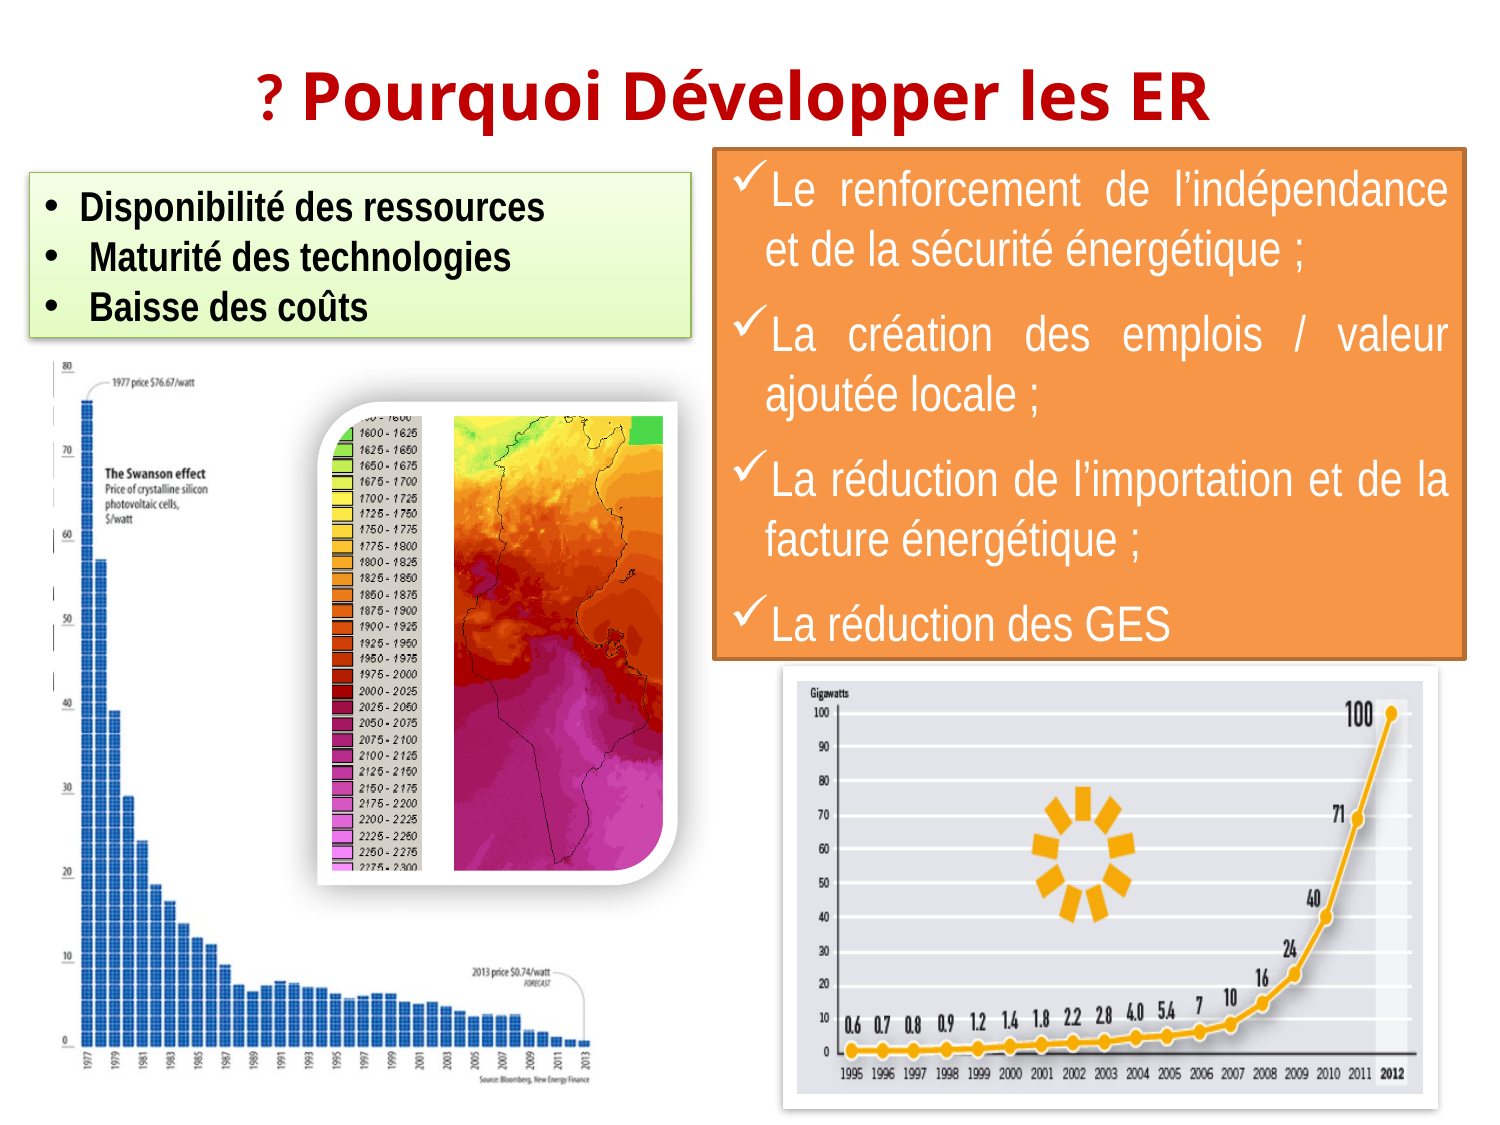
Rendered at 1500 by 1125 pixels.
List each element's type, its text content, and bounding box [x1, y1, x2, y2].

text_box Le renforcement de l’indépendance et de la sécurité énergétique ; La création des emplois / valeur ajoutée locale ; La réduction de l’importation et de la facture énergétique ; La réduction des GES [712, 147, 1467, 661]
text_box Disponibilité des ressources Maturité des technologies Baisse des coûts [29, 172, 692, 338]
picture [52, 349, 671, 1090]
title Pourquoi Développer les ER ? [0, 0, 1451, 188]
picture [796, 680, 1424, 1095]
